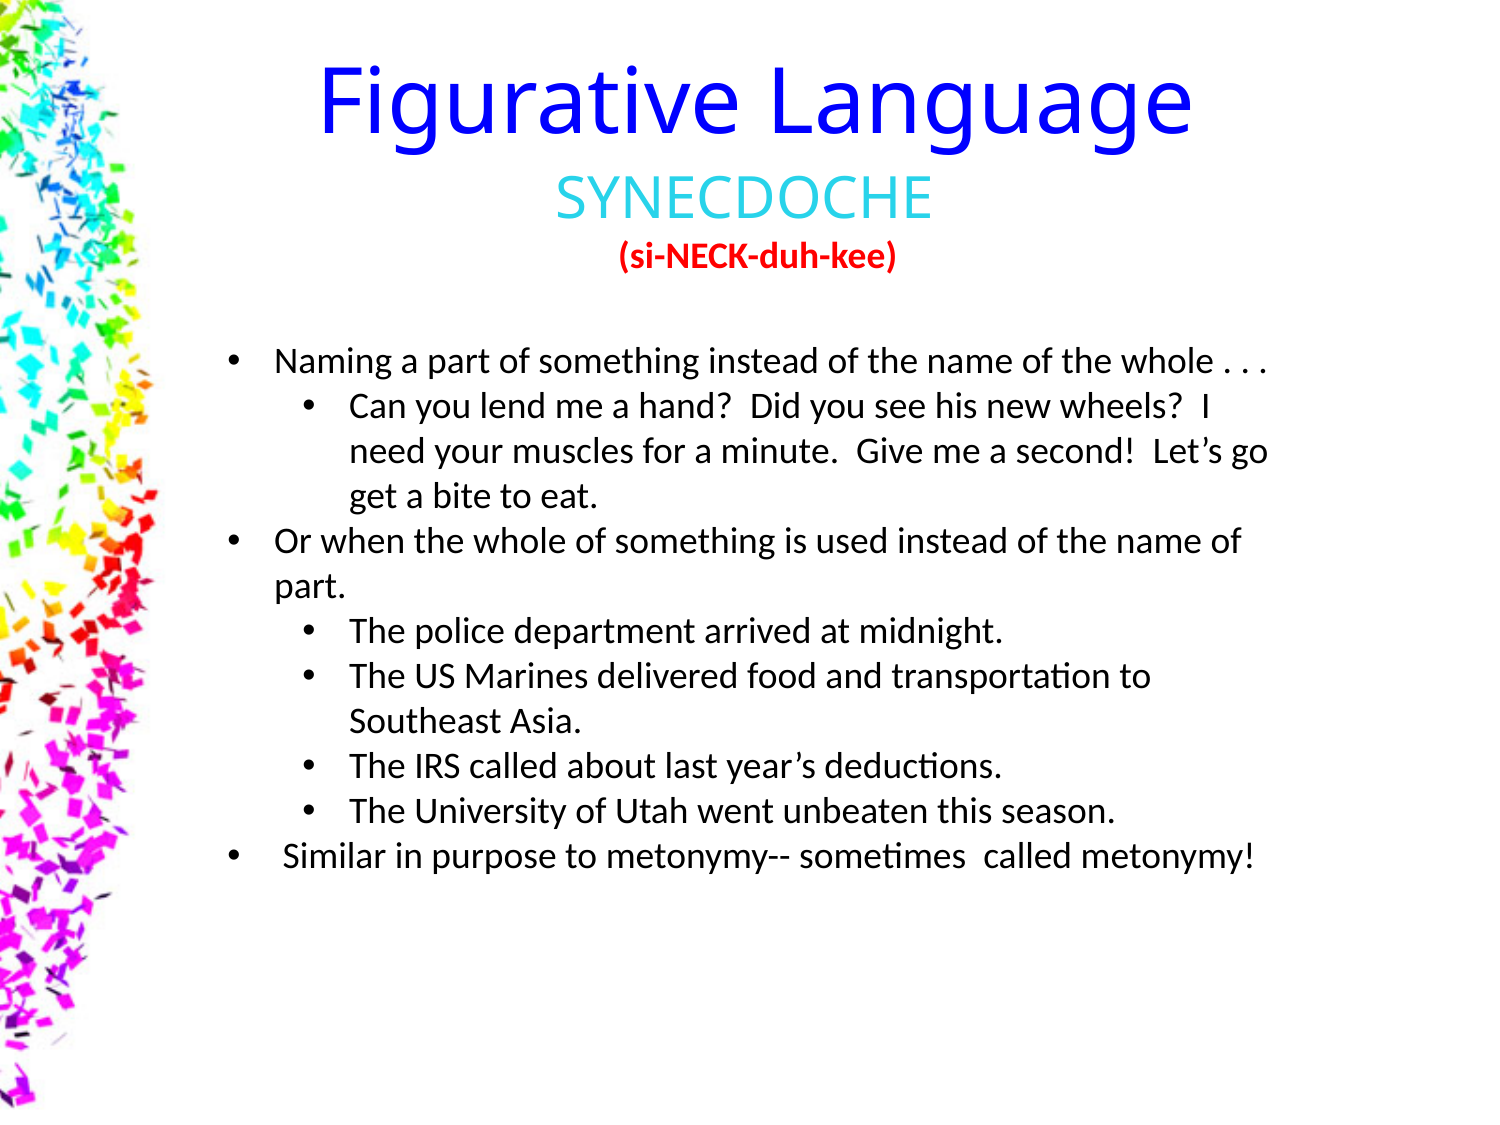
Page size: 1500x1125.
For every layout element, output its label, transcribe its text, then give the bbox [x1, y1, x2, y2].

picture [0, 0, 1500, 1125]
text_box Figurative Language [301, 34, 1211, 160]
text_box Naming a part of something instead of the name of the whole . . . Can you lend me a hand? Did you see his new wheels? I need your muscles for a minute. Give me a second! Let’s go get a bite to eat. Or when the whole of something is used instead of the name of part. The police department arrived at midnight. The US Marines delivered food and transportation to Southeast Asia. The IRS called about last year’s deductions. The University of Utah went unbeaten this season. Similar in purpose to metonymy-- sometimes called metonymy! [212, 284, 1300, 884]
text_box SYNECDOCHE (si-NECK-duh-kee) [374, 108, 1125, 283]
